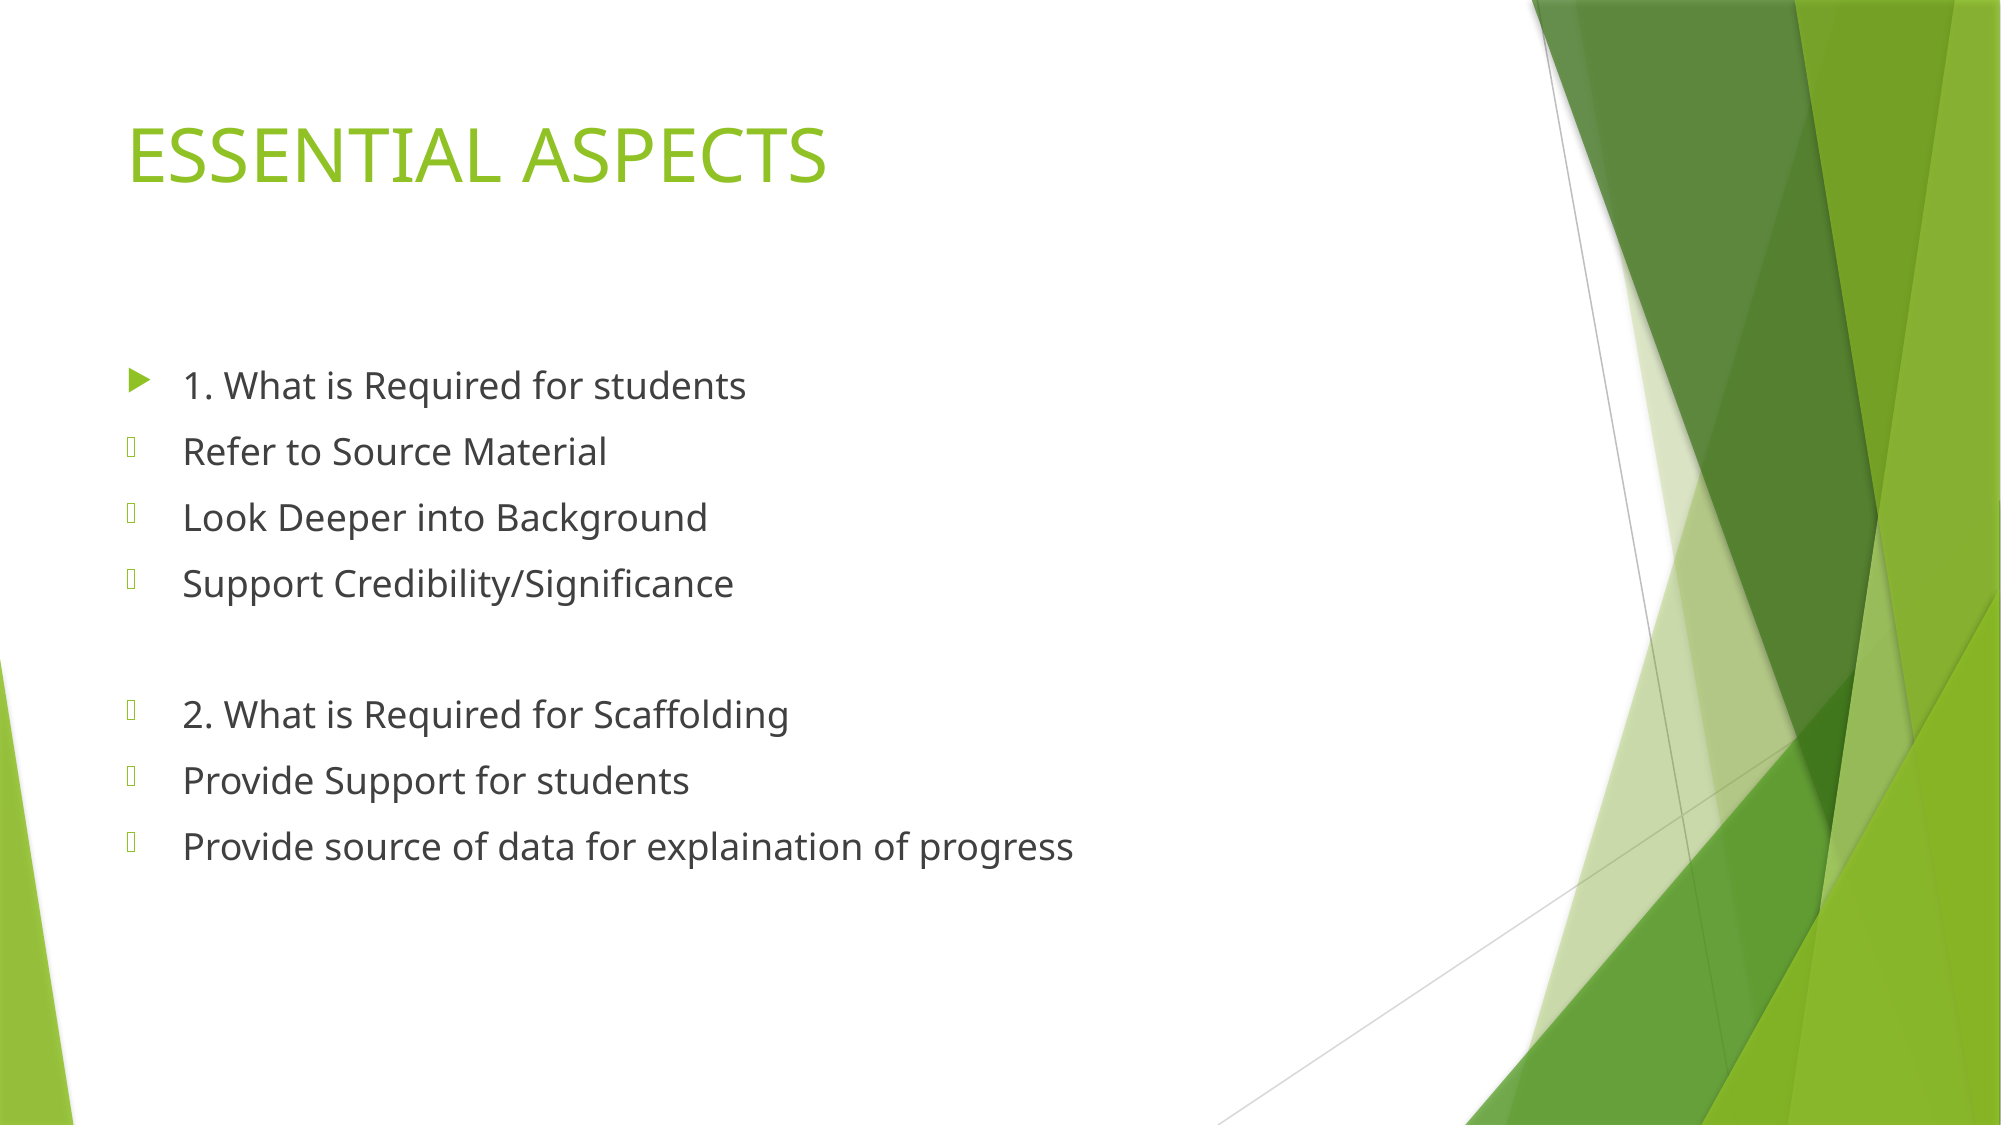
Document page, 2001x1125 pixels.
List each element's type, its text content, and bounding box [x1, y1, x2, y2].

title ESSENTIAL ASPECTS [111, 99, 1522, 317]
list 1. What is Required for students Refer to Source Material Look Deeper into Background Support Credibility/Significance 2. What is Required for Scaffolding Provide Support for students Provide source of data for explaination of progress [111, 354, 1522, 992]
